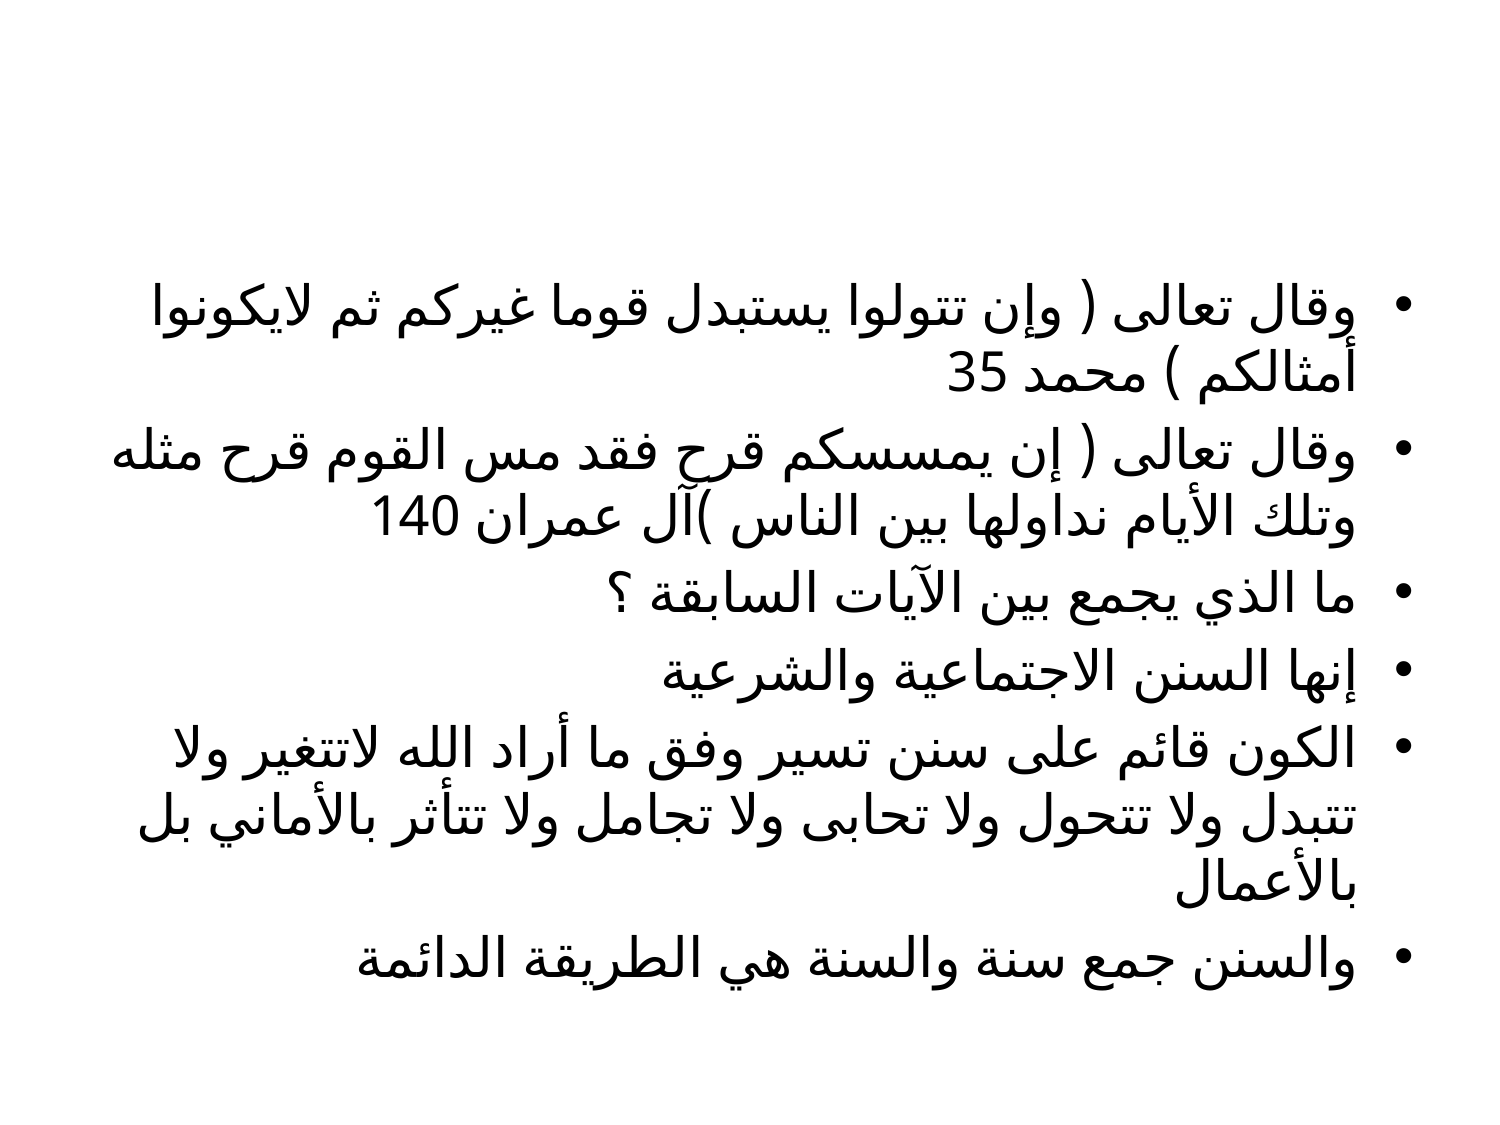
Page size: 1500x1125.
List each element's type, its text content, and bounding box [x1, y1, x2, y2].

list وقال تعالى ( وإن تتولوا يستبدل قوما غيركم ثم لايكونوا أمثالكم ) محمد 35 وقال تعالى ( إن يمسسكم قرح فقد مس القوم قرح مثله وتلك الأيام نداولها بين الناس )آل عمران 140 ما الذي يجمع بين الآيات السابقة ؟ إنها السنن الاجتماعية والشرعية الكون قائم على سنن تسير وفق ما أراد الله لاتتغير ولا تتبدل ولا تتحول ولا تحابى ولا تجامل ولا تتأثر بالأماني بل بالأعمال والسنن جمع سنة والسنة هي الطريقة الدائمة [75, 262, 1425, 1005]
